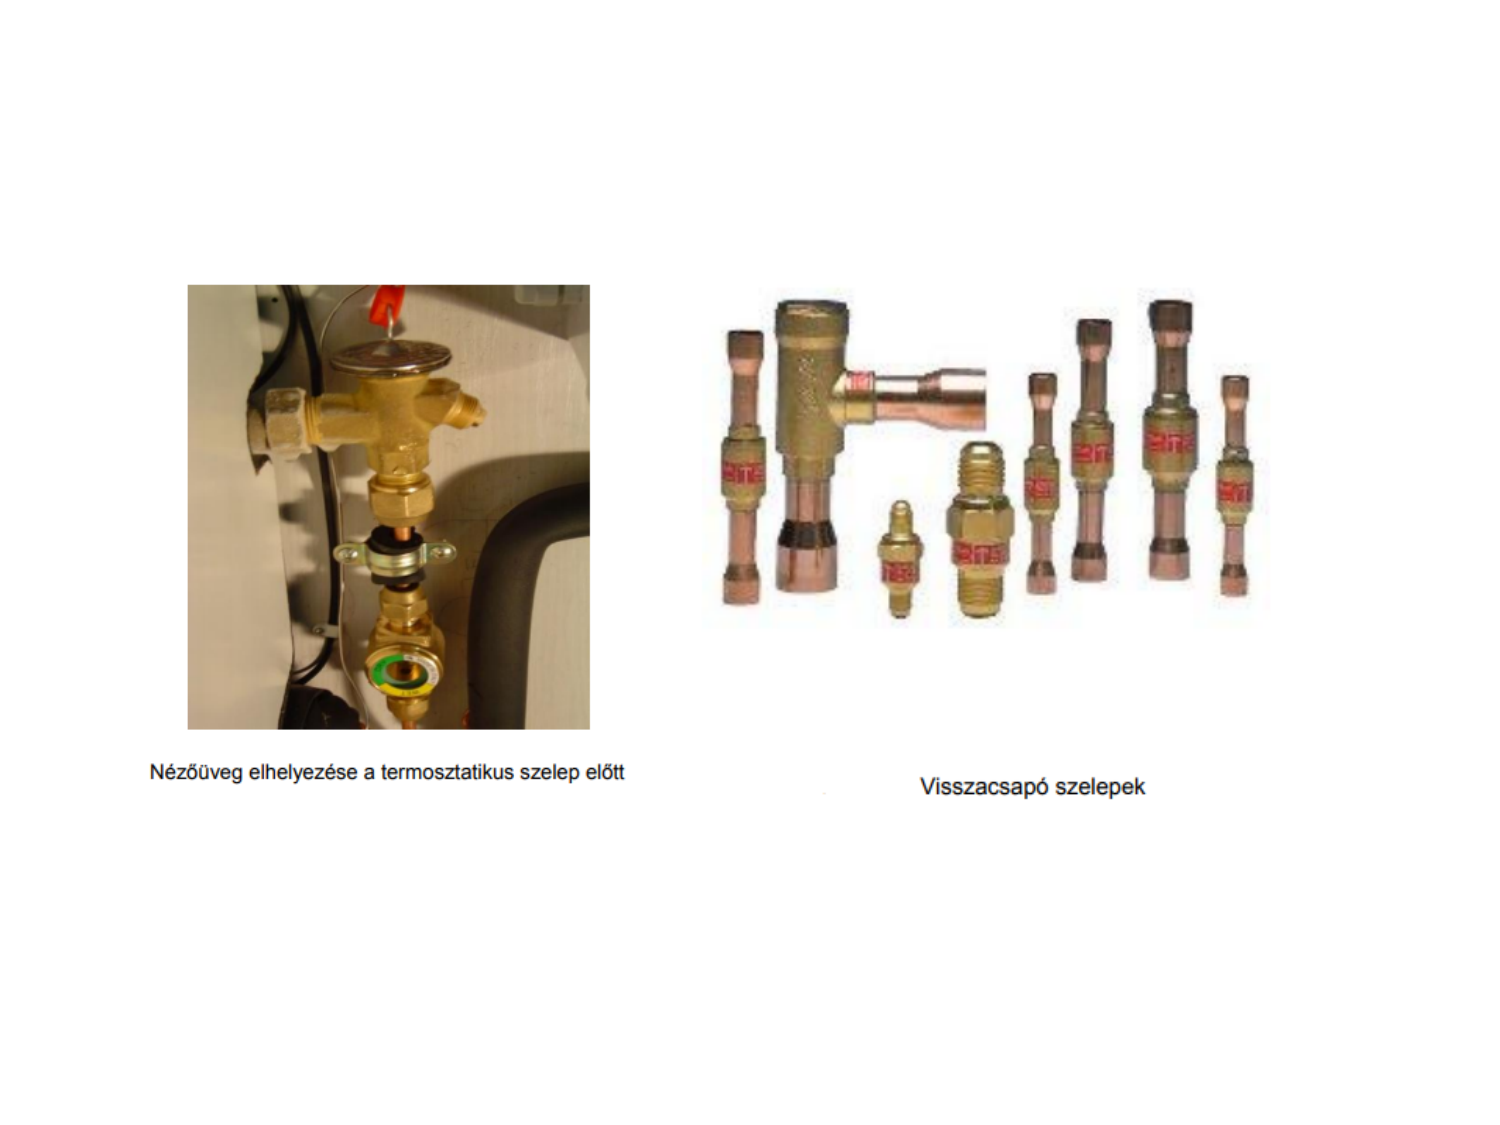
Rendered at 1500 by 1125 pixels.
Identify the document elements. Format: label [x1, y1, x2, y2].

picture [678, 255, 1297, 829]
picture [147, 278, 648, 799]
